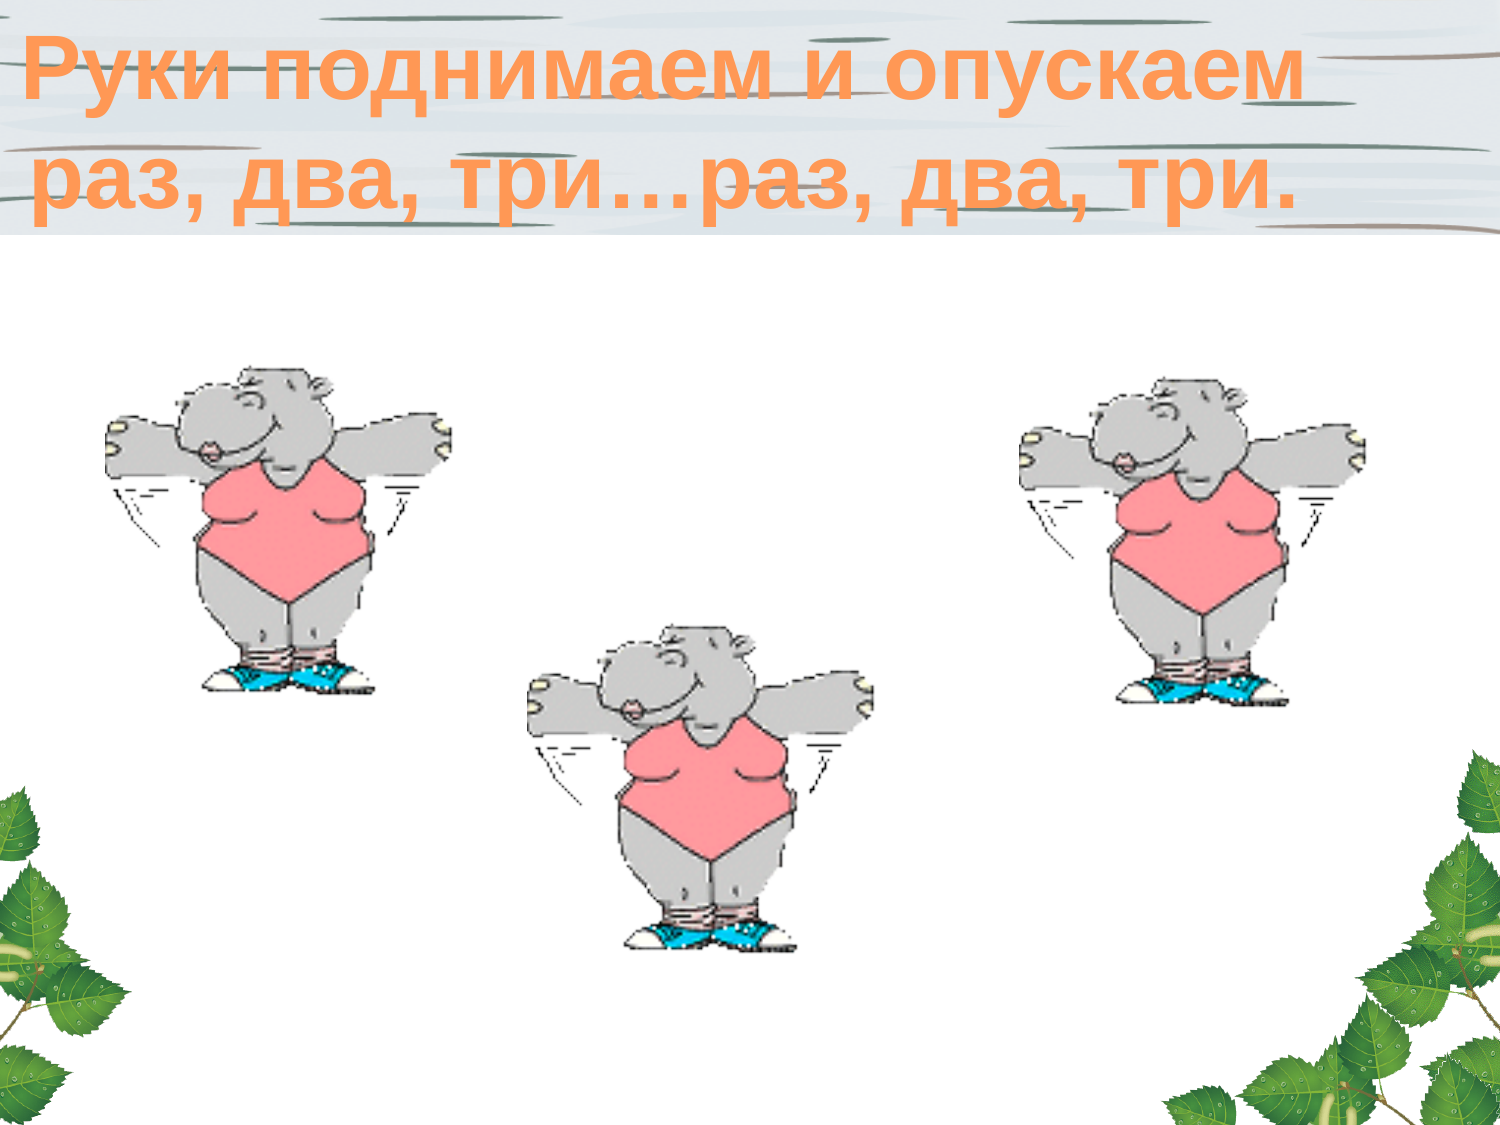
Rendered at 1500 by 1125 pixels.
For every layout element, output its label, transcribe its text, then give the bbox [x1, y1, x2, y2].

text_box Руки поднимаем и опускаем раз, два, три…раз, два, три. [5, 0, 1326, 235]
picture [527, 620, 881, 957]
picture [105, 363, 459, 699]
picture [1326, 0, 1500, 235]
picture [0, 0, 5, 235]
picture [1160, 749, 1500, 1125]
picture [0, 785, 132, 1125]
picture [1019, 374, 1373, 711]
